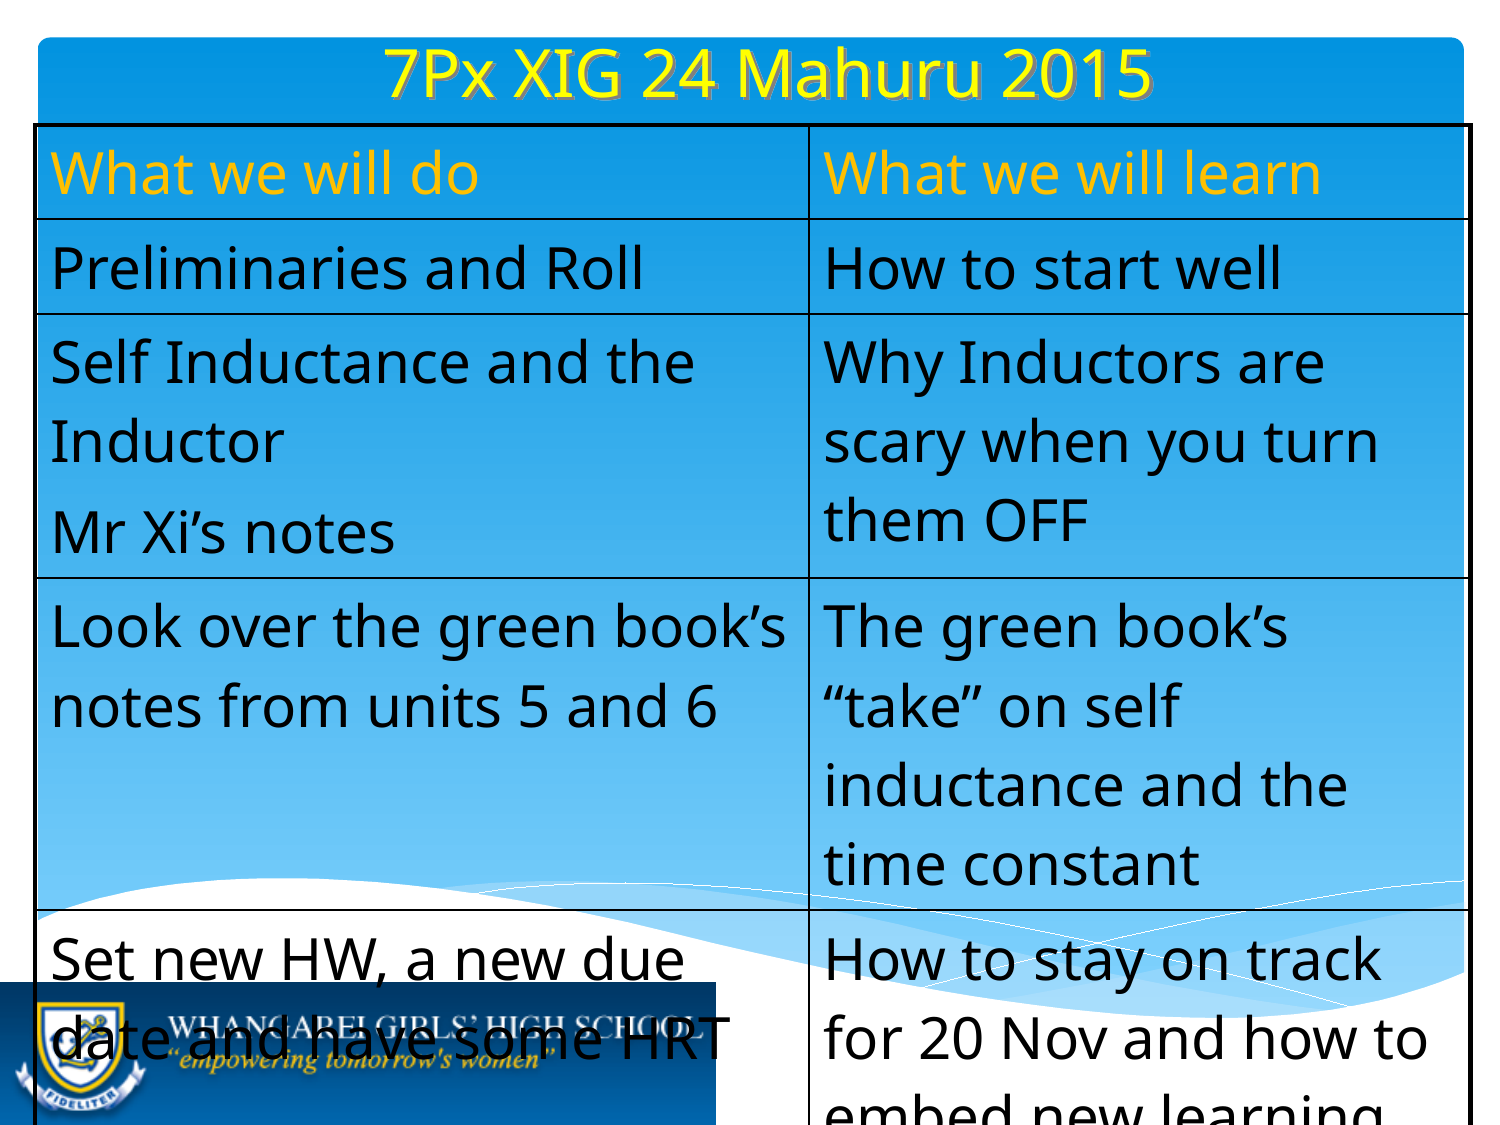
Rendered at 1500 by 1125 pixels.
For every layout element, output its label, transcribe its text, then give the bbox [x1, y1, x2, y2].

table_cell Preliminaries and Roll [37, 220, 808, 313]
text_box 7Px XIG 24 Mahuru 2015 [162, 20, 1375, 121]
table_cell Why Inductors are scary when you turn them OFF [810, 315, 1468, 577]
table_header What we will learn [810, 127, 1468, 218]
table_cell Look over the green book’s notes from units 5 and 6 [37, 579, 808, 909]
table_cell How to start well [810, 220, 1468, 313]
table_cell The green book’s “take” on self inductance and the time constant [810, 579, 1468, 909]
picture [0, 982, 716, 1125]
table_cell Self Inductance and the Inductor Mr Xi’s notes [37, 315, 808, 577]
table_header What we will do [37, 127, 808, 218]
table_cell How to stay on track for 20 Nov and how to embed new learning [810, 911, 1468, 1125]
table_cell Set new HW, a new due date and have some HRT [37, 911, 808, 1125]
